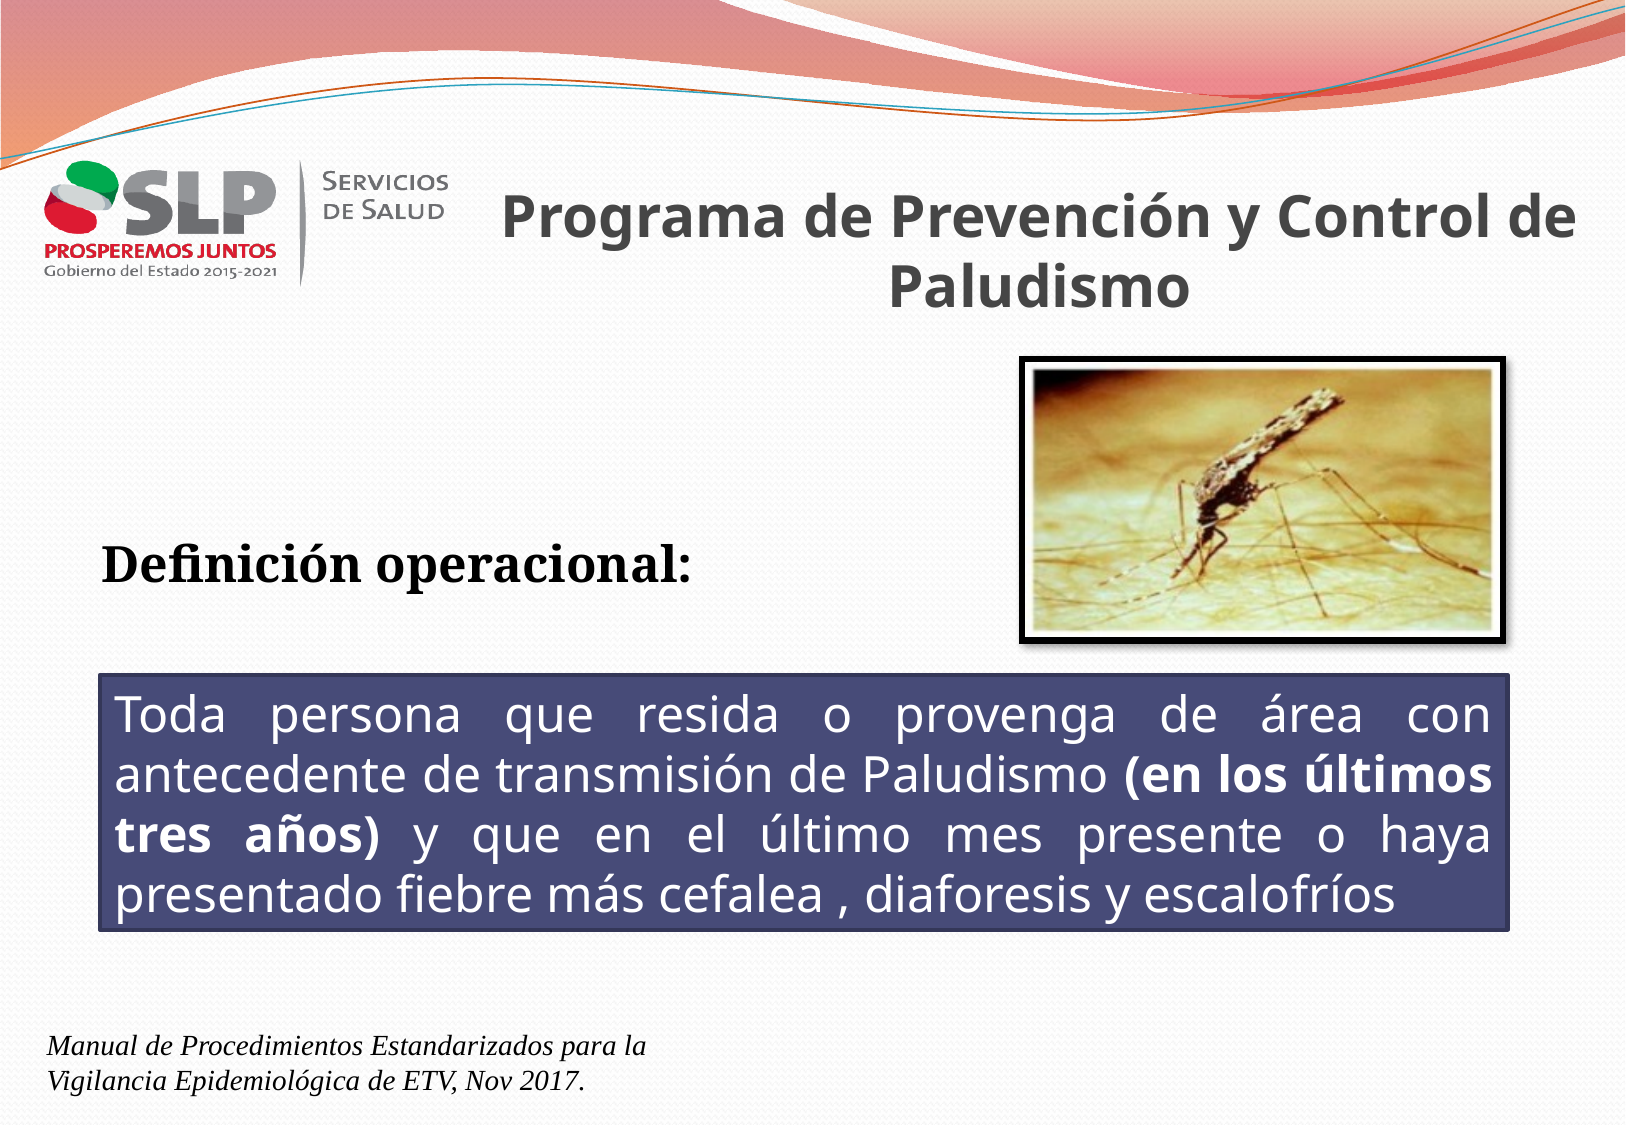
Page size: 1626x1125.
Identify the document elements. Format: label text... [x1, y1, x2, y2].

title Programa de Prevención y Control de Paludismo [491, 78, 1588, 320]
text_box Manual de Procedimientos Estandarizados para la Vigilancia Epidemiológica de ETV, Nov 2017. [31, 1018, 723, 1104]
picture [44, 160, 449, 287]
picture [1024, 362, 1501, 638]
text_box Toda persona que resida o provenga de área con antecedente de transmisión de Paludismo (en los últimos tres años) y que en el último mes presente o haya presentado fiebre más cefalea , diaforesis y escalofríos [98, 673, 1510, 932]
text_box Definición operacional: [86, 524, 708, 600]
